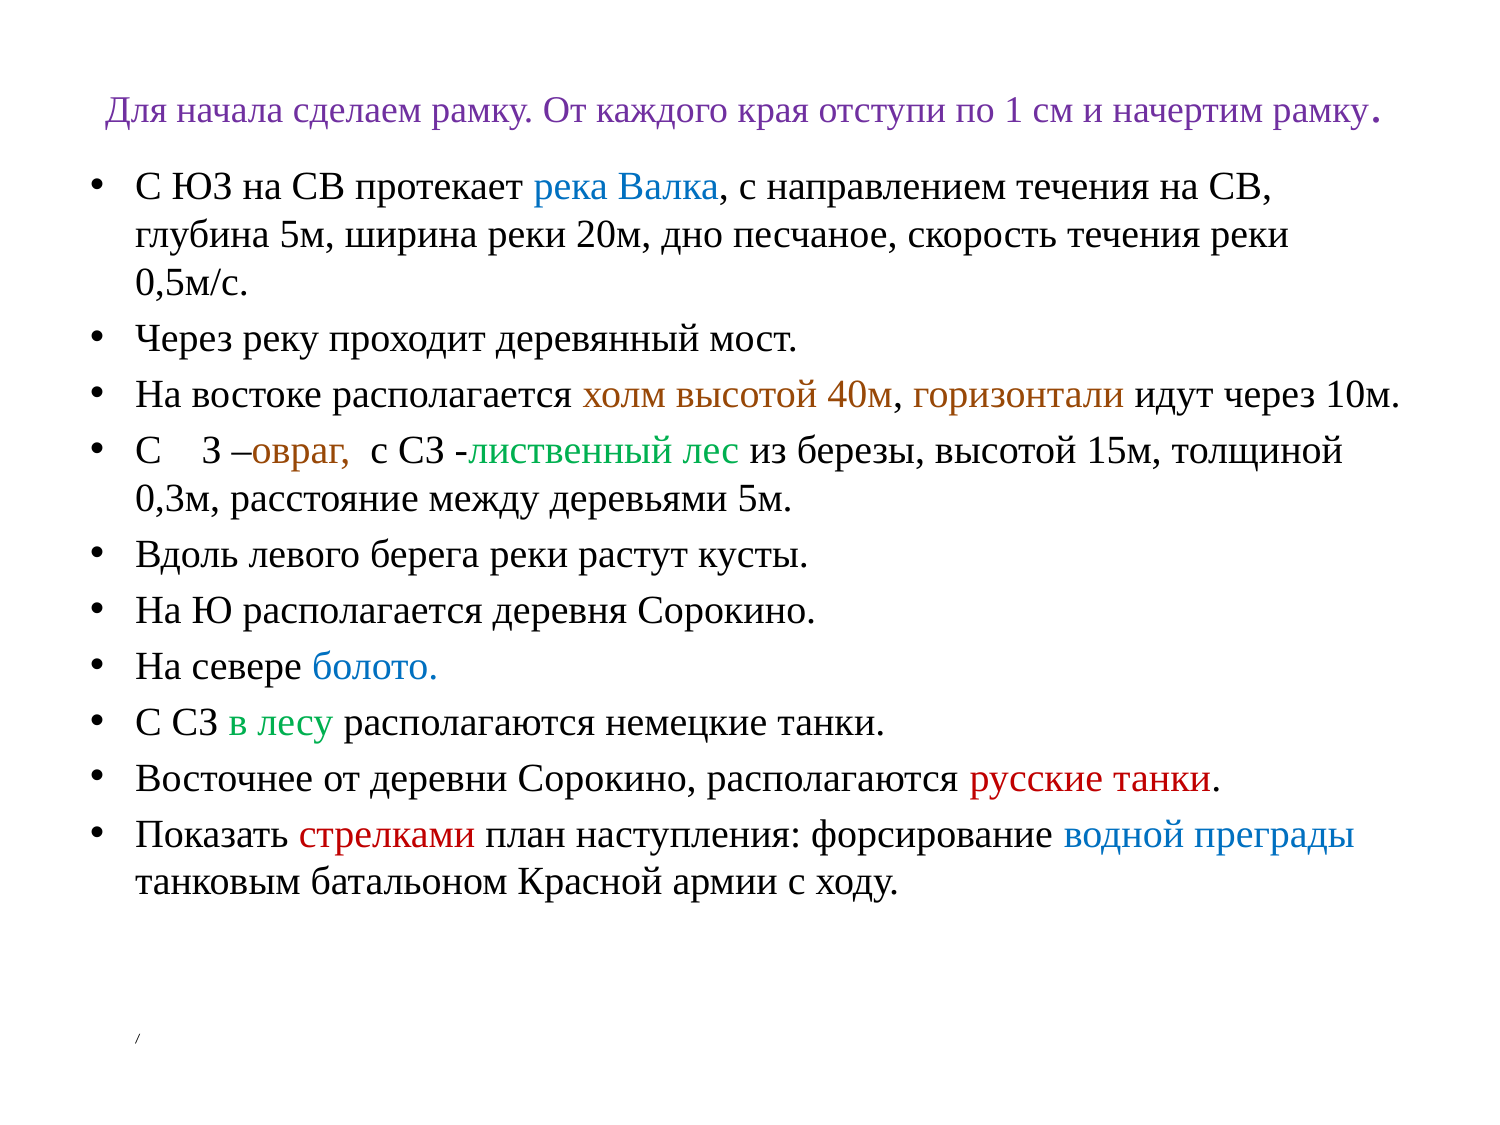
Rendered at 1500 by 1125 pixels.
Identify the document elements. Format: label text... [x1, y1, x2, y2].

list С ЮЗ на СВ протекает река Валка, с направлением течения на СВ, глубина 5м, ширина реки 20м, дно песчаное, скорость течения реки 0,5м/с. Через реку проходит деревянный мост. На востоке располагается холм высотой 40м, горизонтали идут через 10м. С З –овраг, с СЗ -лиственный лес из березы, высотой 15м, толщиной 0,3м, расстояние между деревьями 5м. Вдоль левого берега реки растут кусты. На Ю располагается деревня Сорокино. На севере болото. С СЗ в лесу располагаются немецкие танки. Восточнее от деревни Сорокино, располагаются русские танки. Показать стрелками план наступления: форсирование водной преграды танковым батальоном Красной армии с ходу. / [75, 152, 1425, 1090]
title Для начала сделаем рамку. От каждого края отступи по 1 см и начертим рамку. [75, 45, 1425, 152]
